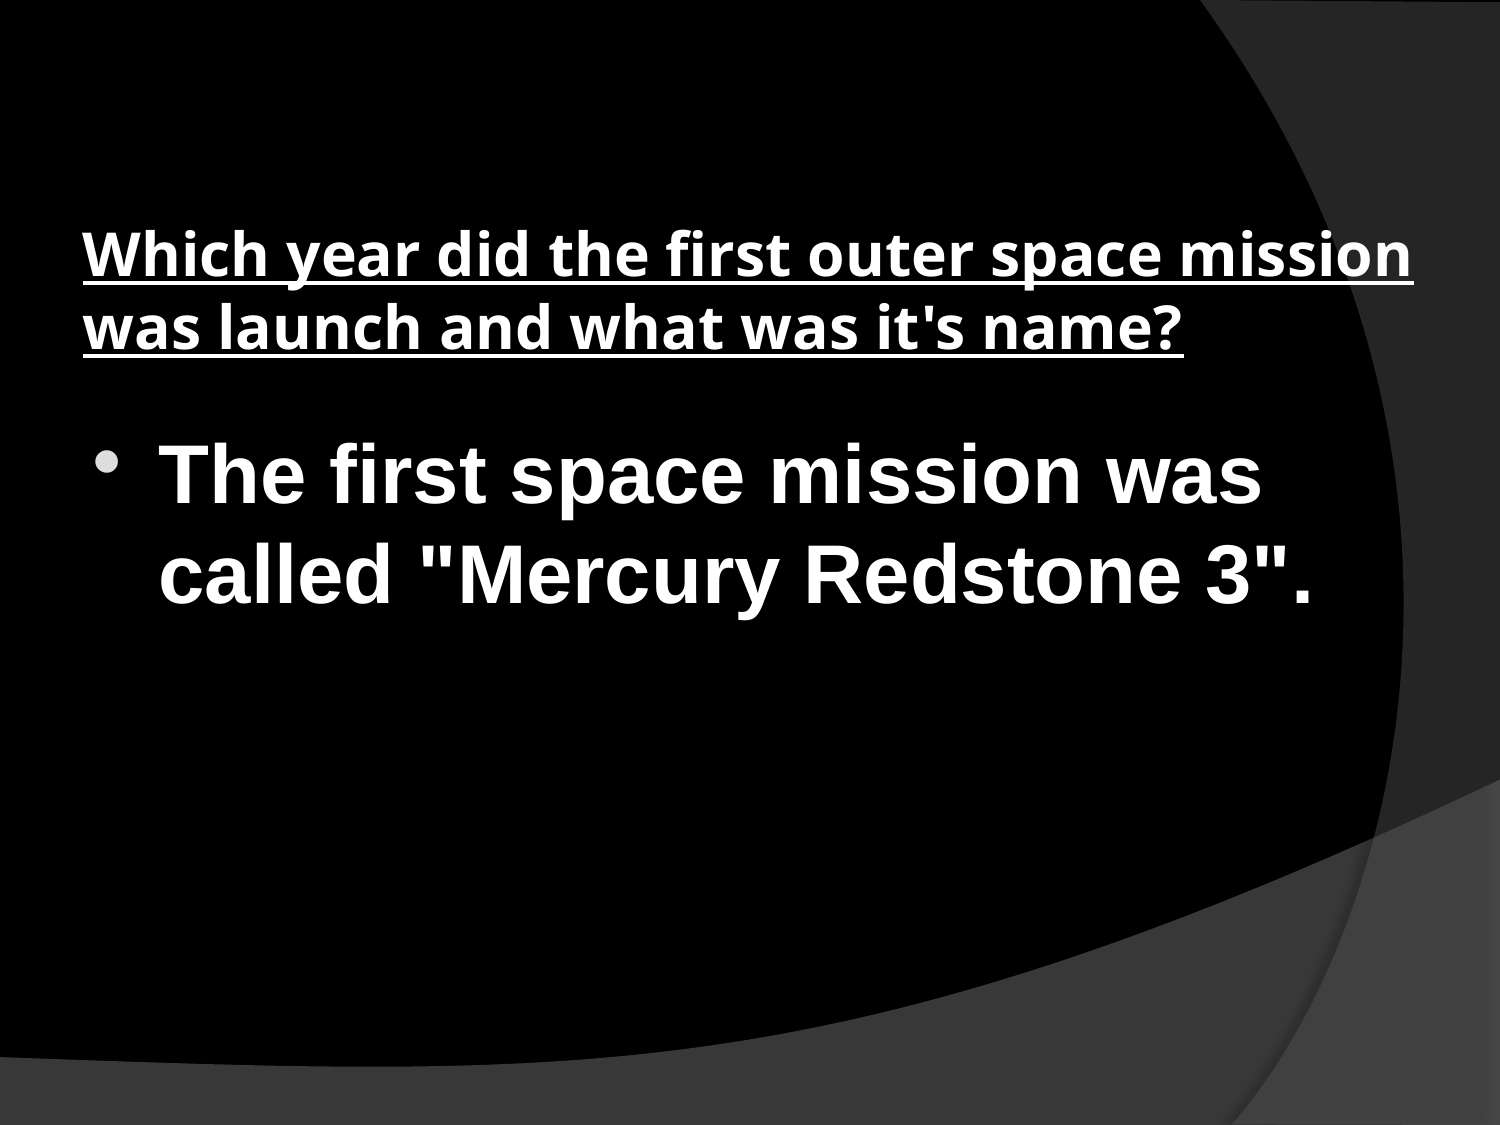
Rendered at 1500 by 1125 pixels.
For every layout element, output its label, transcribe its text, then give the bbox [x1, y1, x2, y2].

list The first space mission was called "Mercury Redstone 3". [75, 412, 1425, 1005]
title Which year did the first outer space mission was launch and what was it's name? [75, 174, 1425, 412]
